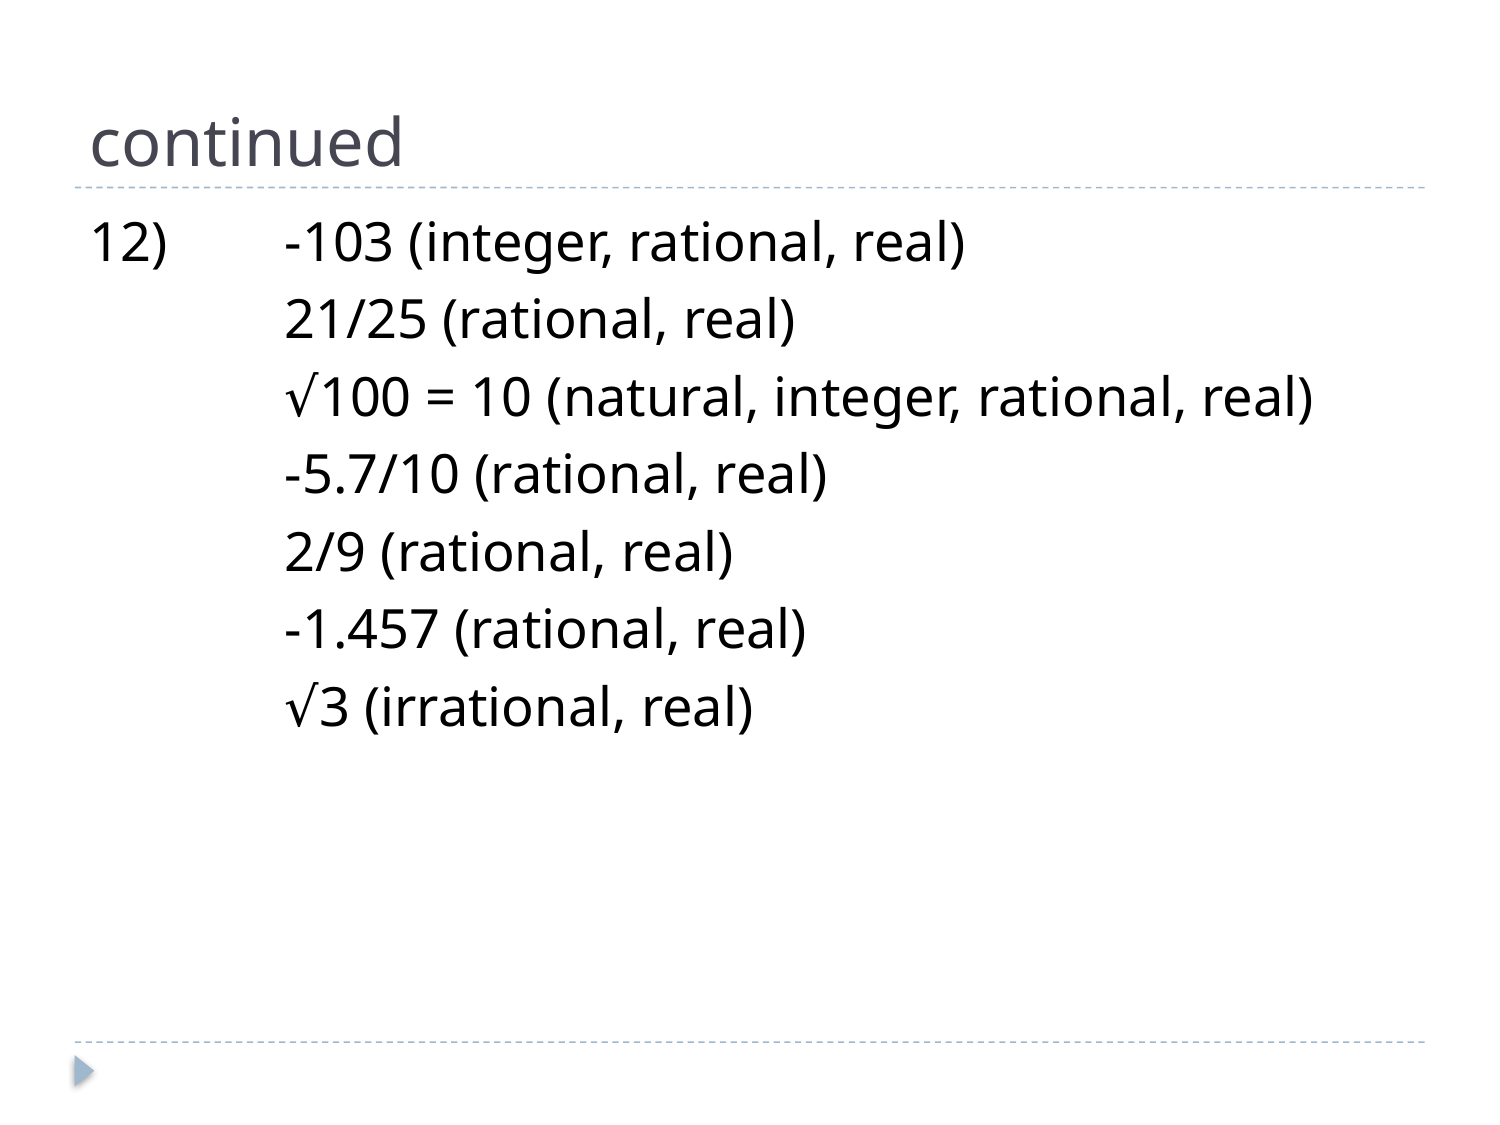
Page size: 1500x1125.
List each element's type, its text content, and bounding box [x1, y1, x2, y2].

title continued [75, 24, 1425, 188]
list 12) -103 (integer, rational, real) 21/25 (rational, real) √100 = 10 (natural, integer, rational, real) -5.7/10 (rational, real) 2/9 (rational, real) -1.457 (rational, real) √3 (irrational, real) [75, 200, 1425, 1010]
